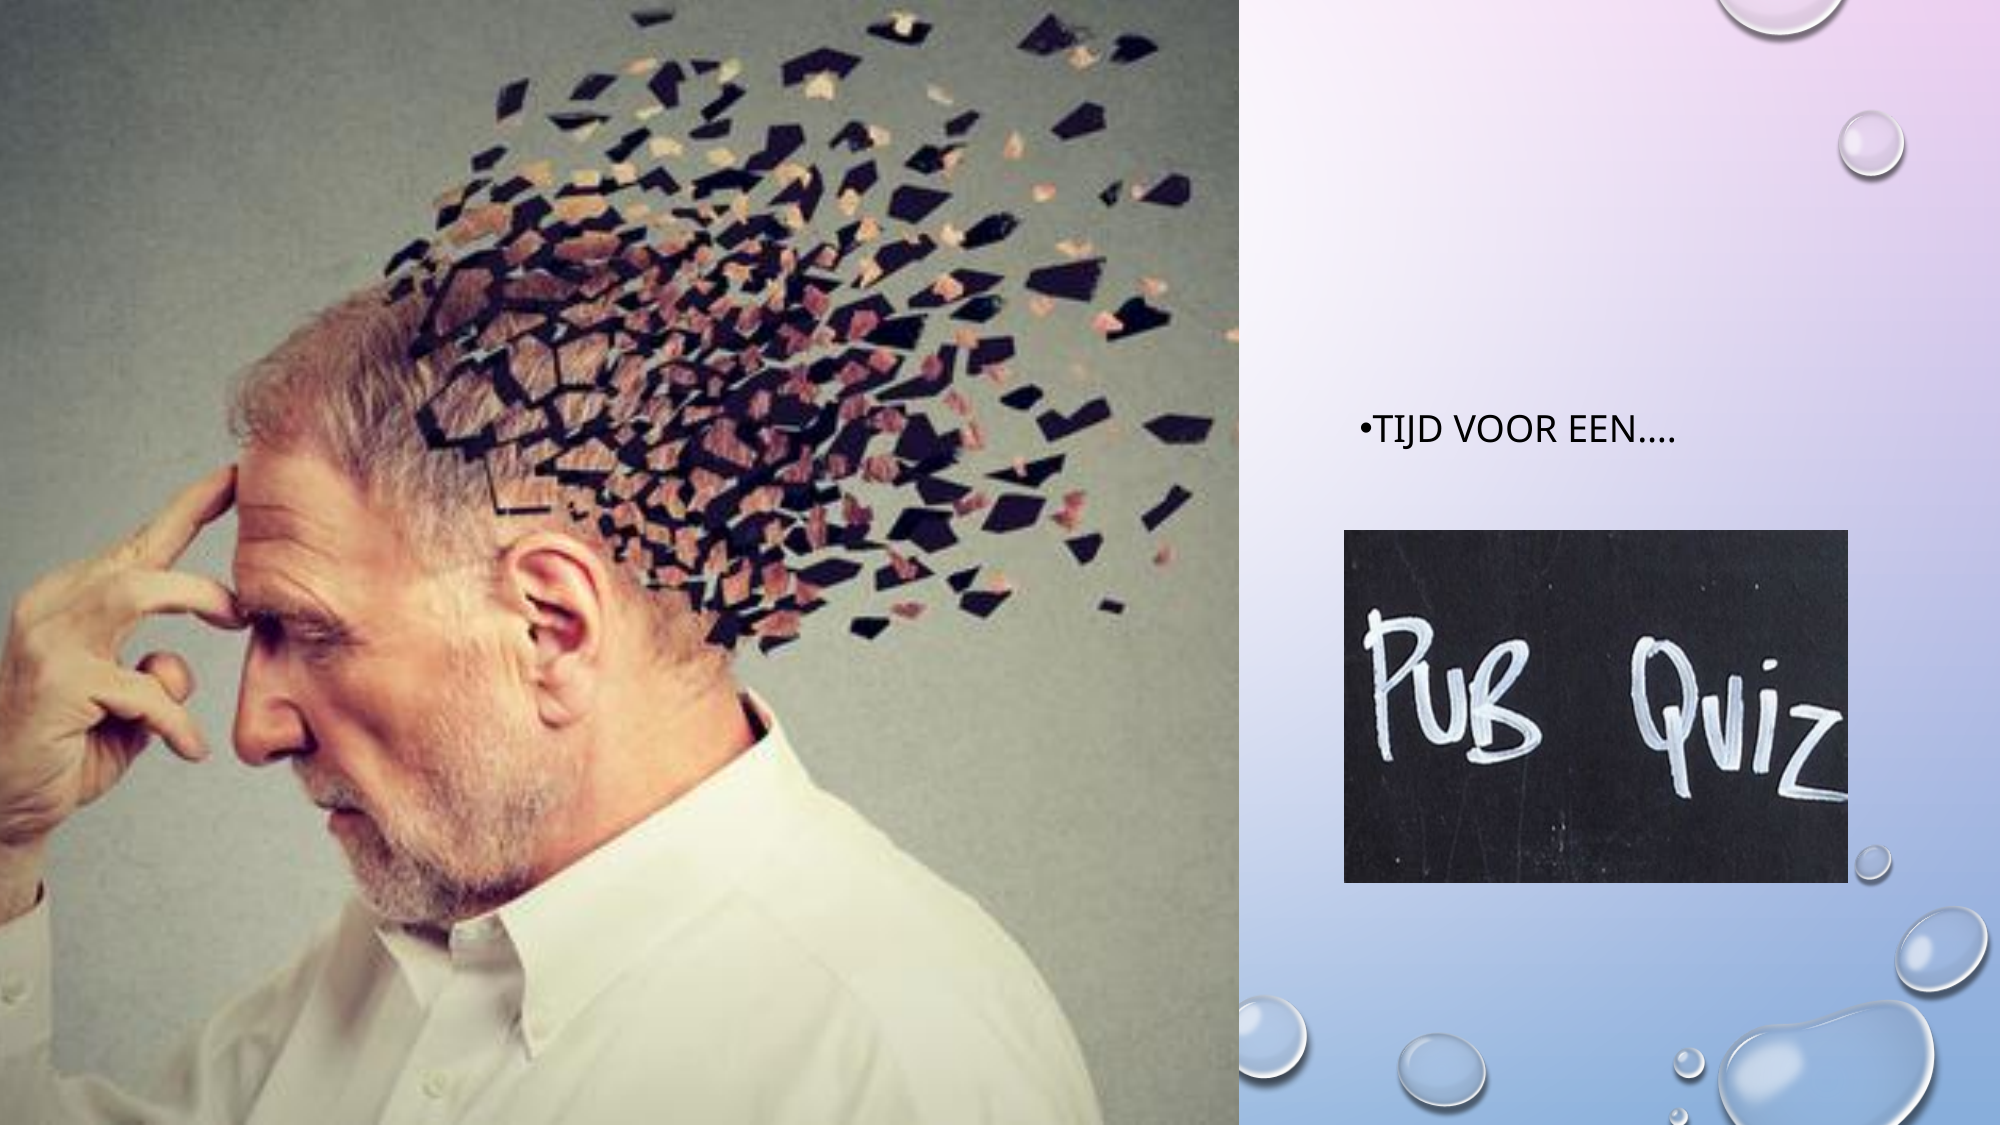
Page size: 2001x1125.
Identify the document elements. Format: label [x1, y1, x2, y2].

list [0, 0, 1240, 1125]
picture [1240, 0, 2000, 1125]
